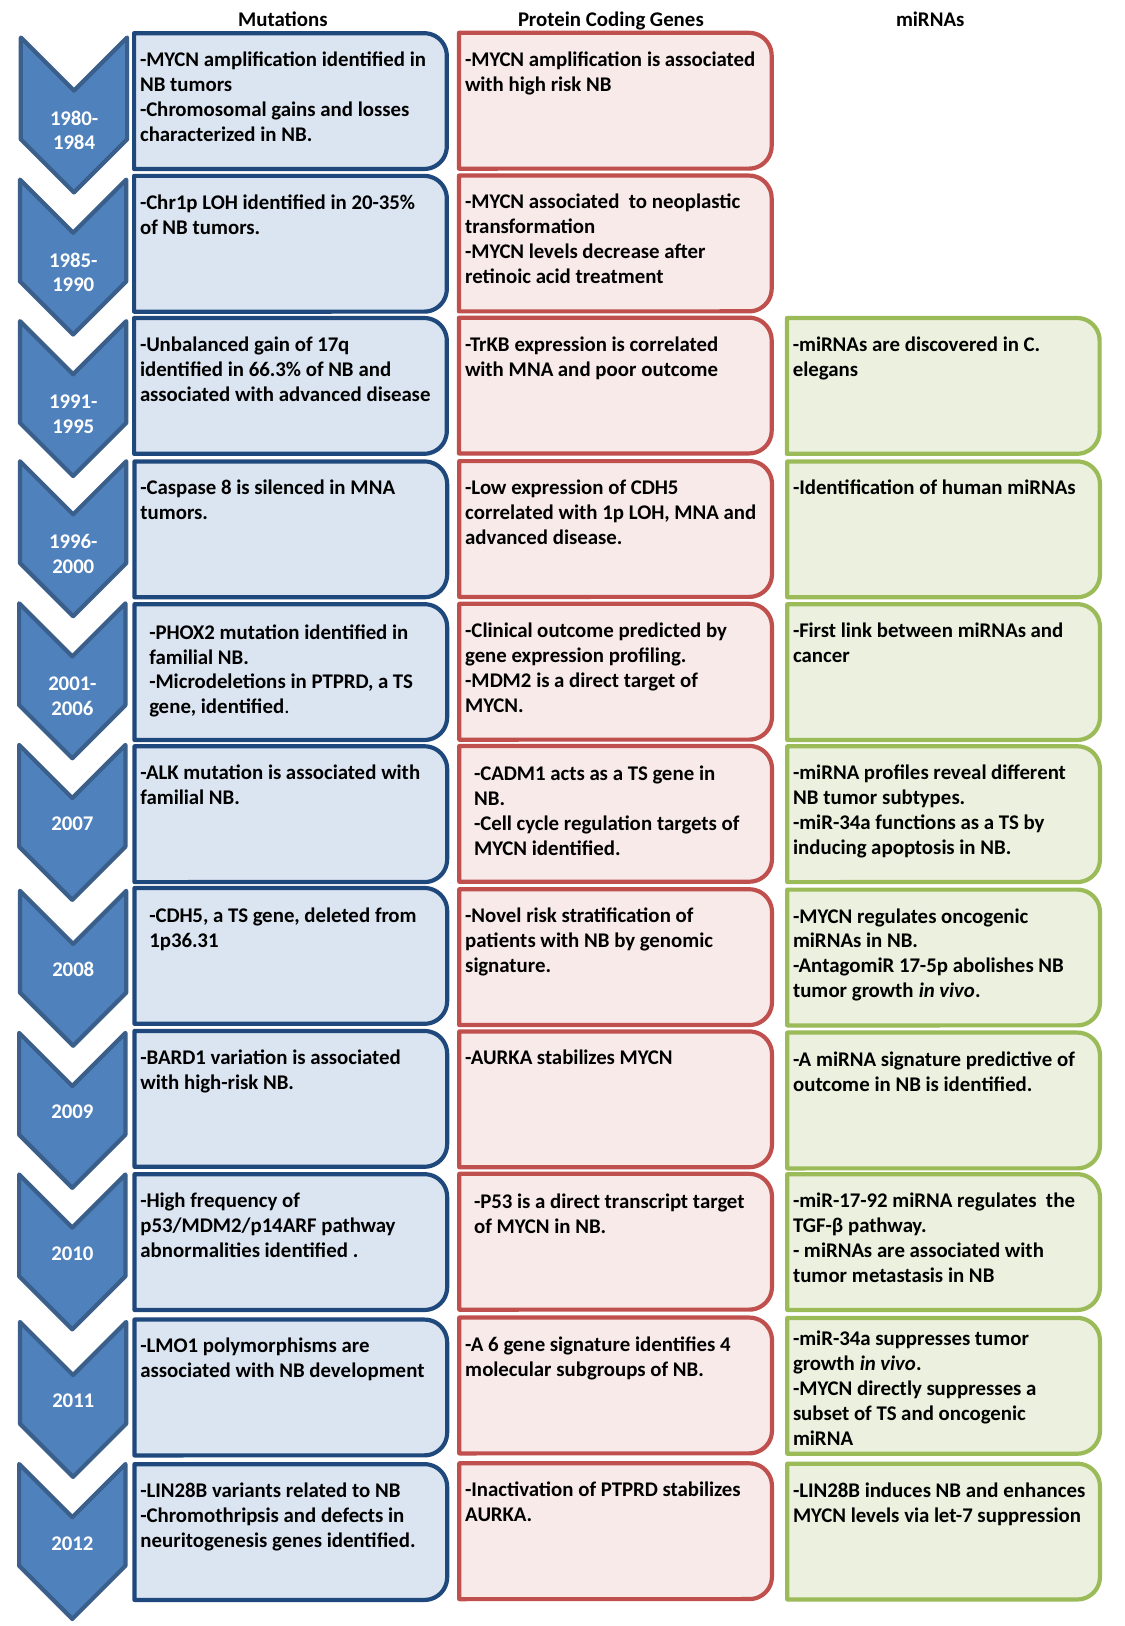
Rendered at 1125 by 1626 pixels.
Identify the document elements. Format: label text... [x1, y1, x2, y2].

text_box -A 6 gene signature identifies 4 molecular subgroups of NB. [457, 1315, 775, 1456]
text_box 2007 [17, 742, 128, 902]
text_box -miRNA profiles reveal different NB tumor subtypes. -miR-34a functions as a TS by inducing apoptosis in NB. [785, 744, 1103, 885]
text_box Mutations [108, 0, 453, 39]
text_box -BARD1 variation is associated with high-risk NB. [132, 1028, 450, 1169]
text_box -miRNAs are discovered in C. elegans [784, 315, 1102, 456]
text_box 2008 [17, 888, 129, 1048]
text_box -P53 is a direct transcript target of MYCN in NB. [457, 1171, 775, 1312]
text_box -CADM1 acts as a TS gene in NB. -Cell cycle regulation targets of MYCN identified. [457, 743, 775, 884]
text_box -CDH5, a TS gene, deleted from 1p36.31 [132, 885, 450, 1026]
text_box 2009 [17, 1030, 128, 1190]
text_box miRNAs [772, 0, 1089, 39]
text_box -ALK mutation is associated with familial NB. [132, 744, 450, 885]
text_box -Identification of human miRNAs [785, 459, 1103, 600]
text_box -TrKB expression is correlated with MNA and poor outcome [456, 315, 774, 456]
text_box -MYCN associated to neoplastic transformation -MYCN levels decrease after retinoic acid treatment [456, 173, 774, 314]
text_box Protein Coding Genes [453, 0, 769, 39]
text_box -MYCN amplification is associated with high risk NB [456, 30, 774, 171]
text_box 2001-2006 [17, 601, 128, 761]
text_box 1985-1990 [17, 177, 129, 337]
text_box -A miRNA signature predictive of outcome in NB is identified. [785, 1030, 1103, 1171]
text_box -MYCN regulates oncogenic miRNAs in NB. -AntagomiR 17-5p abolishes NB tumor growth in vivo. [785, 887, 1103, 1028]
text_box -Novel risk stratification of patients with NB by genomic signature. [457, 887, 775, 1028]
text_box -MYCN amplification identified in NB tumors -Chromosomal gains and losses characterized in NB. [132, 31, 449, 172]
text_box -First link between miRNAs and cancer [785, 602, 1103, 743]
text_box 2010 [17, 1172, 128, 1332]
text_box -High frequency of p53/MDM2/p14ARF pathway abnormalities identified . [132, 1172, 450, 1313]
text_box -miR-17-92 miRNA regulates the TGF-β pathway. - miRNAs are associated with tumor metastasis in NB [785, 1172, 1103, 1313]
text_box -AURKA stabilizes MYCN [457, 1029, 775, 1170]
text_box -LIN28B induces NB and enhances MYCN levels via let-7 suppression [785, 1461, 1103, 1602]
text_box -Inactivation of PTPRD stabilizes AURKA. [457, 1461, 775, 1602]
text_box -LIN28B variants related to NB -Chromothripsis and defects in neuritogenesis genes identified. [132, 1462, 450, 1603]
text_box -Unbalanced gain of 17q identified in 66.3% of NB and associated with advanced disease [132, 315, 449, 456]
text_box 1991-1995 [17, 319, 129, 479]
text_box -Chr1p LOH identified in 20-35% of NB tumors. [132, 173, 449, 314]
text_box 1996-2000 [17, 459, 129, 619]
text_box -PHOX2 mutation identified in familial NB. -Microdeletions in PTPRD, a TS gene, identified. [132, 602, 450, 743]
text_box -miR-34a suppresses tumor growth in vivo. -MYCN directly suppresses a subset of TS and oncogenic miRNA [785, 1315, 1103, 1456]
text_box -LMO1 polymorphisms are associated with NB development [132, 1317, 450, 1458]
text_box -Low expression of CDH5 correlated with 1p LOH, MNA and advanced disease. [457, 459, 775, 600]
text_box 2011 [17, 1320, 129, 1480]
text_box -Clinical outcome predicted by gene expression profiling. -MDM2 is a direct target of MYCN. [457, 601, 775, 742]
text_box -Caspase 8 is silenced in MNA tumors. [132, 459, 450, 600]
text_box 2012 [17, 1462, 128, 1622]
text_box 1980-1984 [18, 35, 130, 195]
